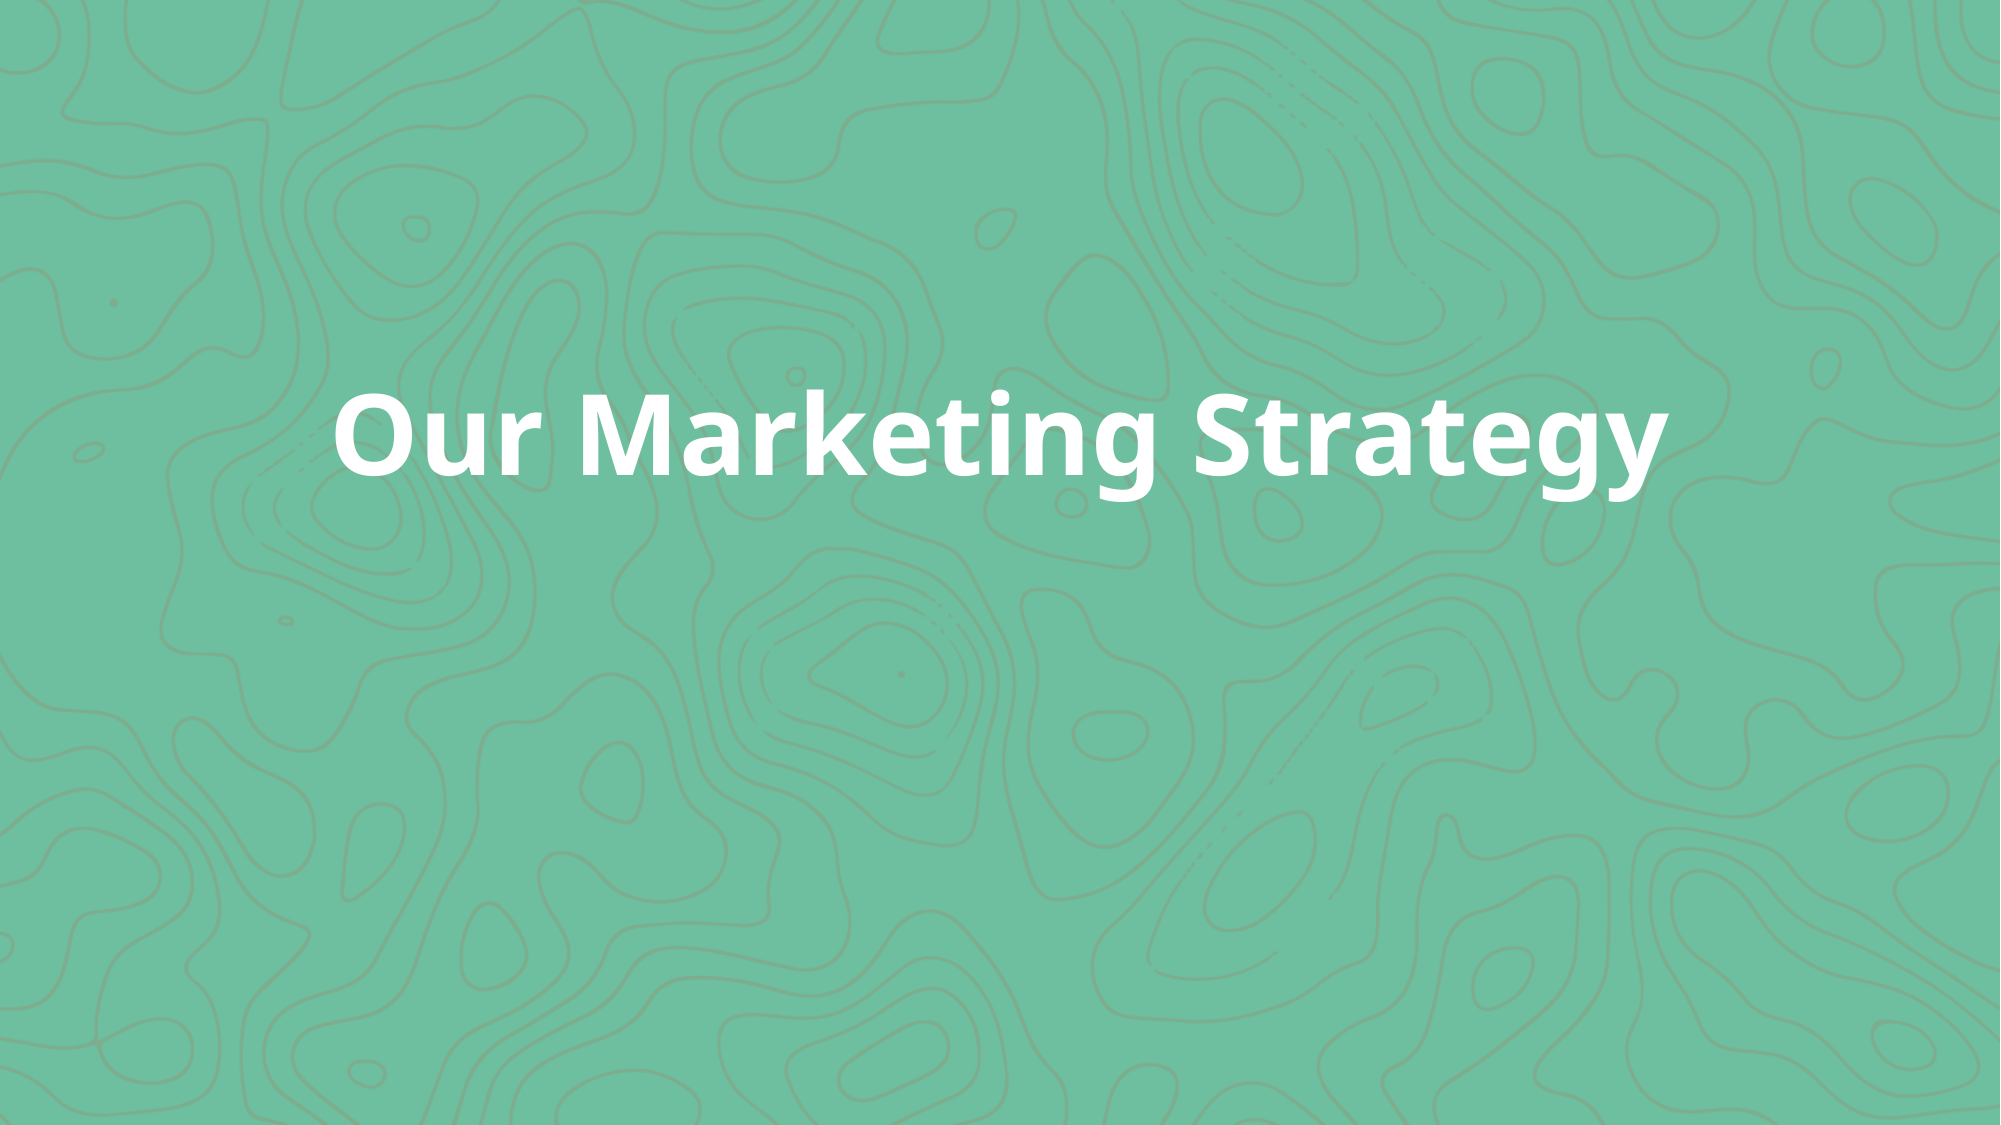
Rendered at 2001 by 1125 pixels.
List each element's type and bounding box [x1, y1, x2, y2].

list [0, 0, 2000, 1125]
